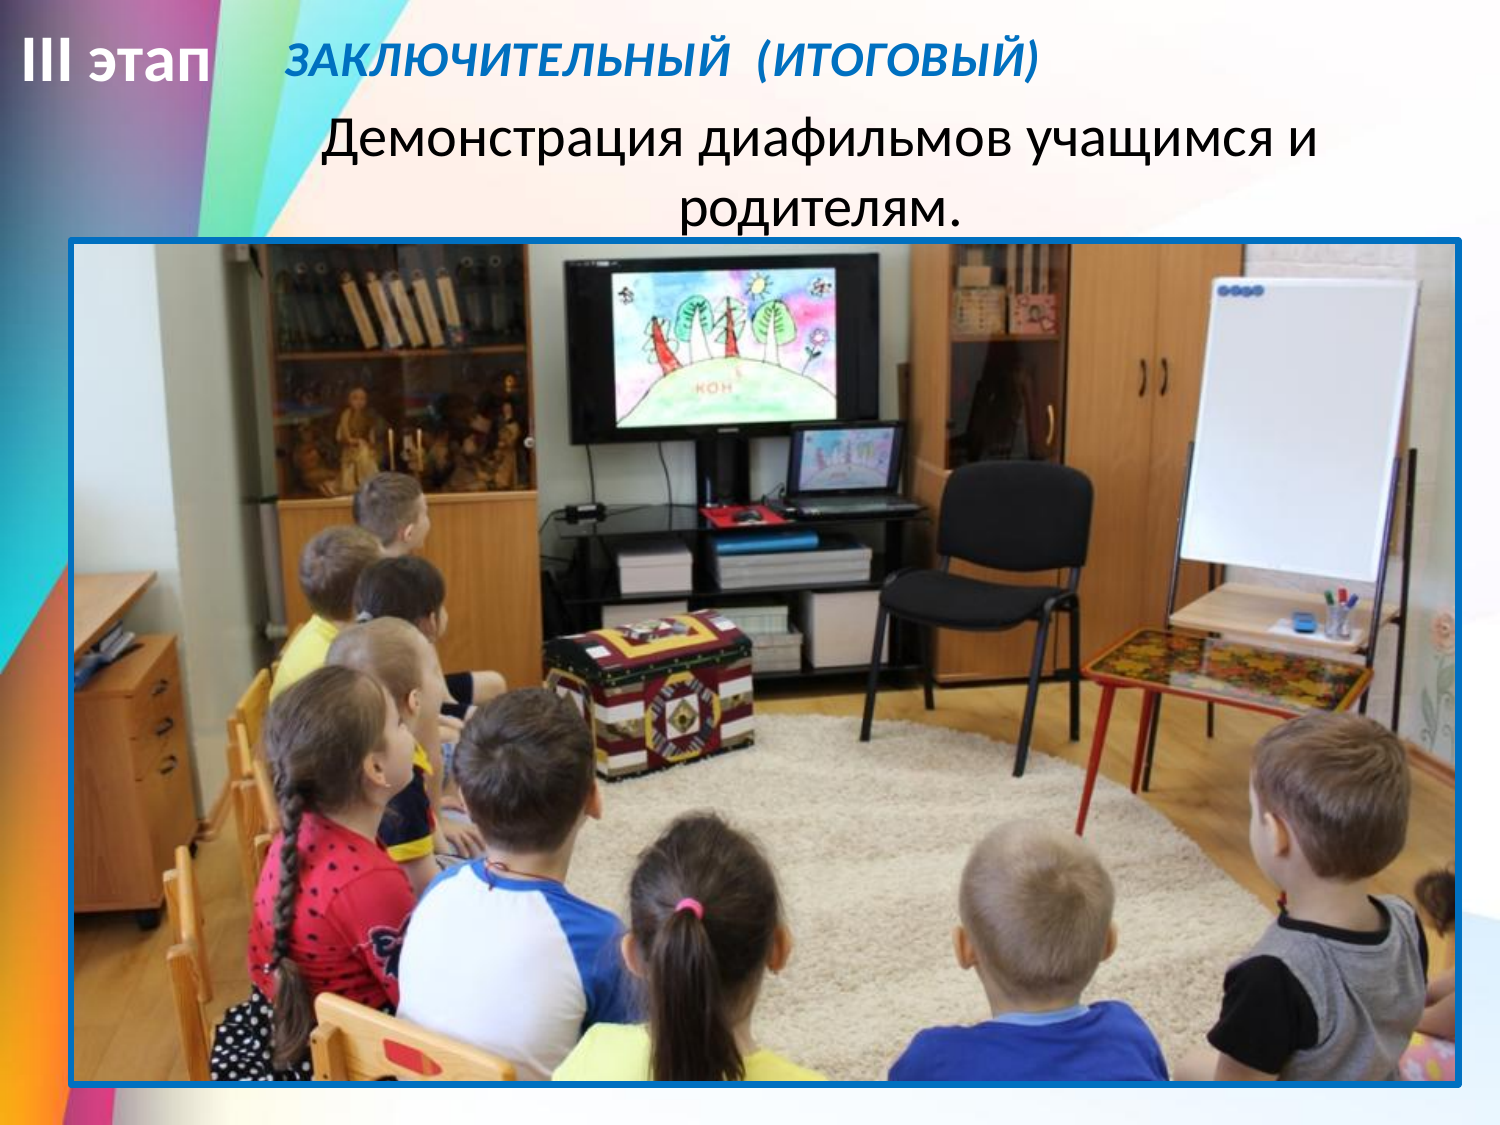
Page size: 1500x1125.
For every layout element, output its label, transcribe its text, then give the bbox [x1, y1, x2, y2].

text_box ЗАКЛЮЧИТЕЛЬНЫЙ (ИТОГОВЫЙ) [269, 19, 1056, 90]
text_box III этап [5, 7, 1235, 103]
picture [0, 0, 1500, 1125]
text_box Демонстрация диафильмов учащимся и родителям. [182, 90, 1459, 244]
